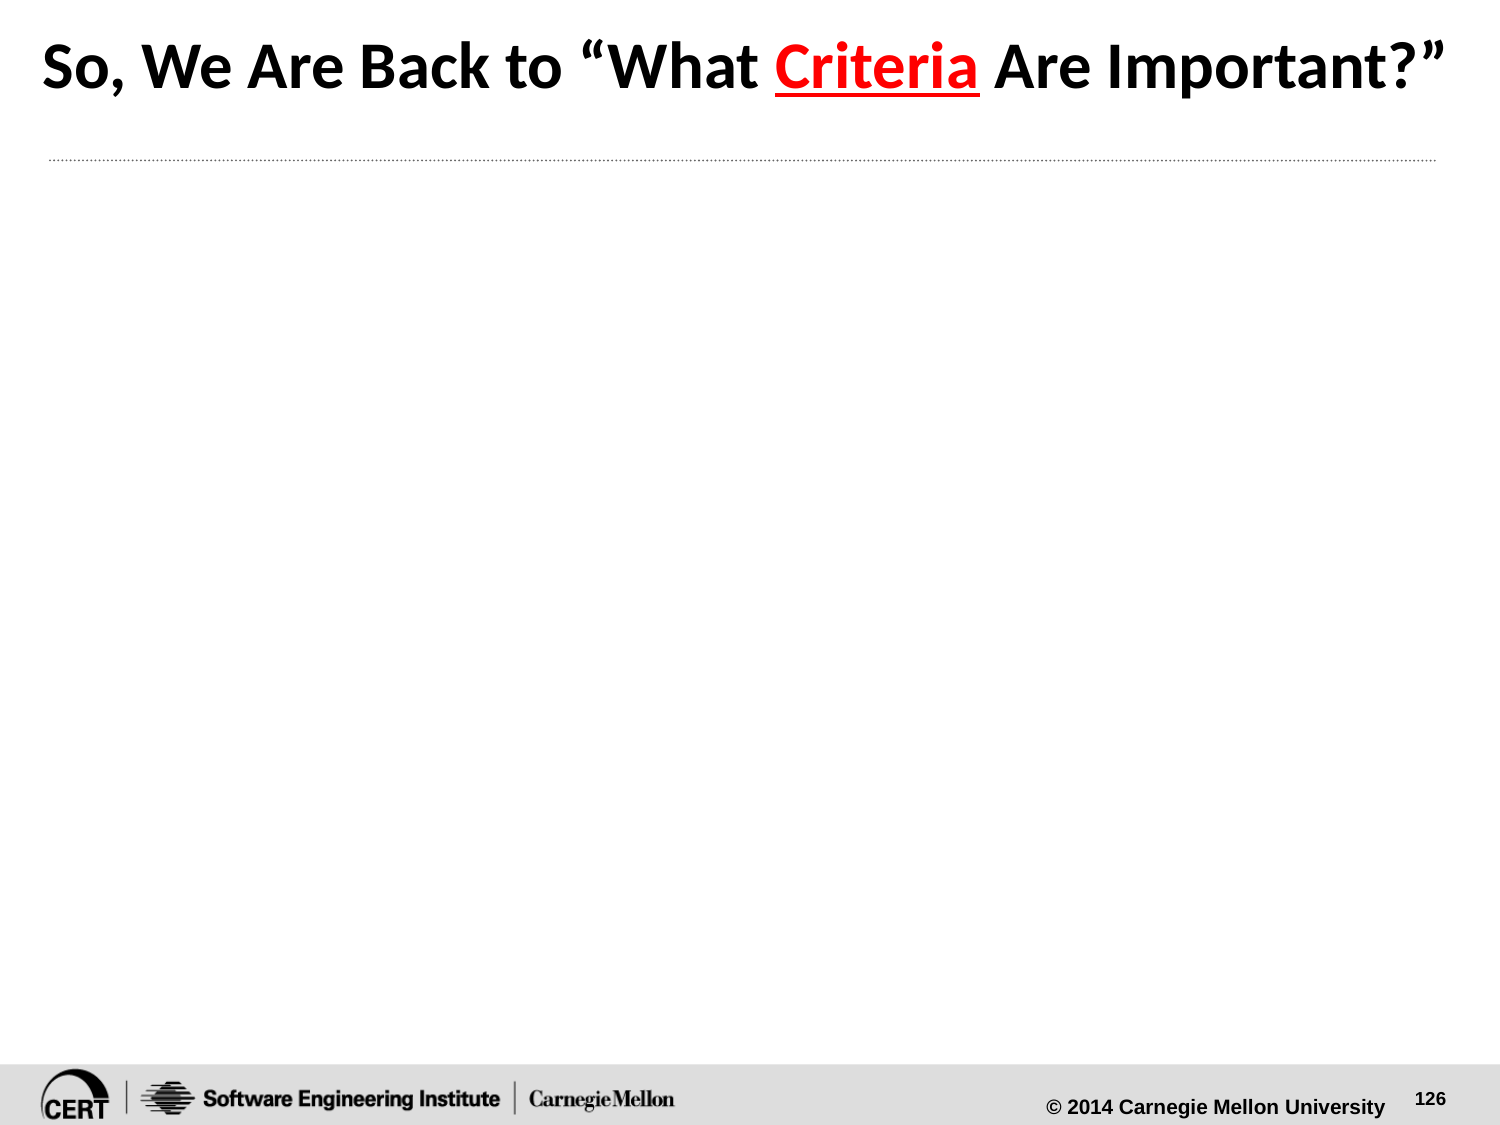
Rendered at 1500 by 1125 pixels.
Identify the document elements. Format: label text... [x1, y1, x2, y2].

title So, We Are Back to “What Criteria Are Important?” [42, 37, 1463, 155]
picture [24, 1065, 688, 1125]
